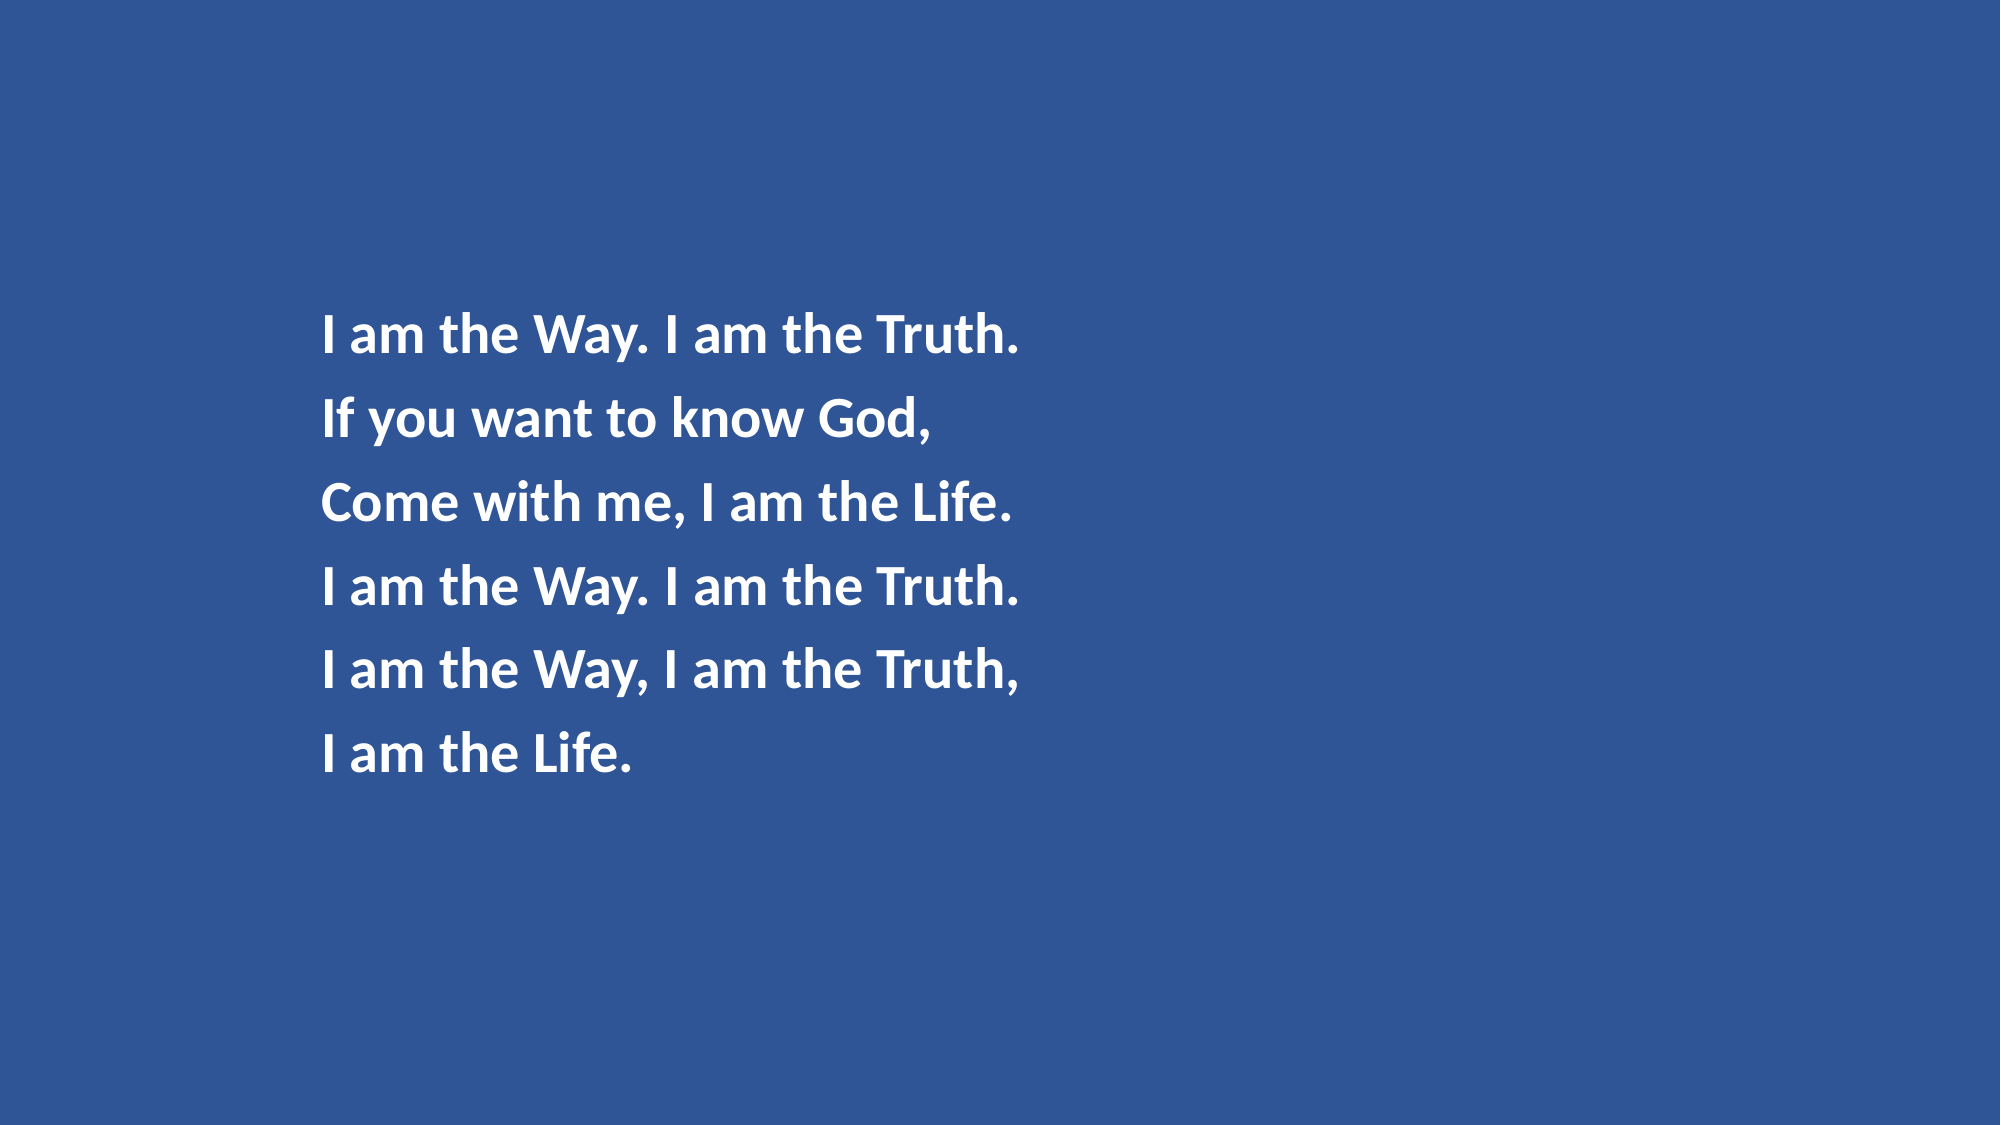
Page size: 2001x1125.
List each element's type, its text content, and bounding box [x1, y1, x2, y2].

list I am the Way. I am the Truth. If you want to know God, Come with me, I am the Life. I am the Way. I am the Truth. I am the Way, I am the Truth, I am the Life. [306, 296, 1694, 829]
